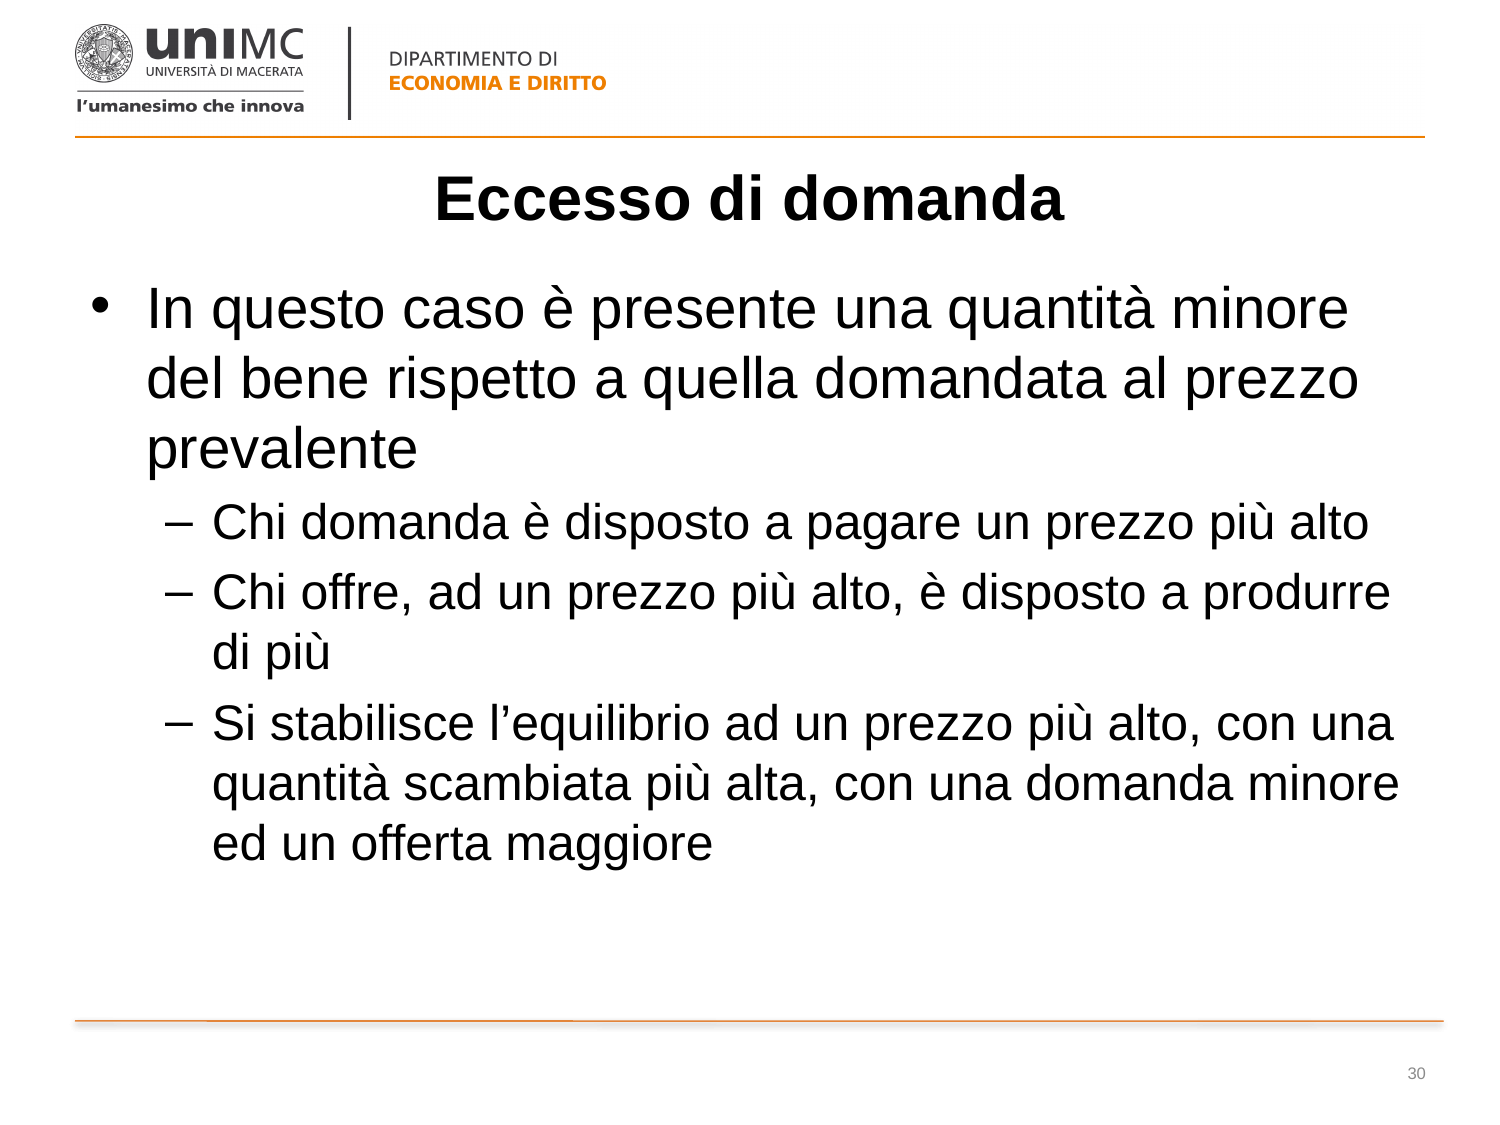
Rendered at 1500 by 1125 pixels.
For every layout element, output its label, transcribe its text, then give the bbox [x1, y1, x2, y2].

picture [75, 24, 1425, 138]
title Eccesso di domanda [75, 149, 1425, 241]
slide_number 30 [1091, 1042, 1442, 1103]
list In questo caso è presente una quantità minore del bene rispetto a quella domandata al prezzo prevalente Chi domanda è disposto a pagare un prezzo più alto Chi offre, ad un prezzo più alto, è disposto a produrre di più Si stabilisce l’equilibrio ad un prezzo più alto, con una quantità scambiata più alta, con una domanda minore ed un offerta maggiore [75, 262, 1425, 1005]
